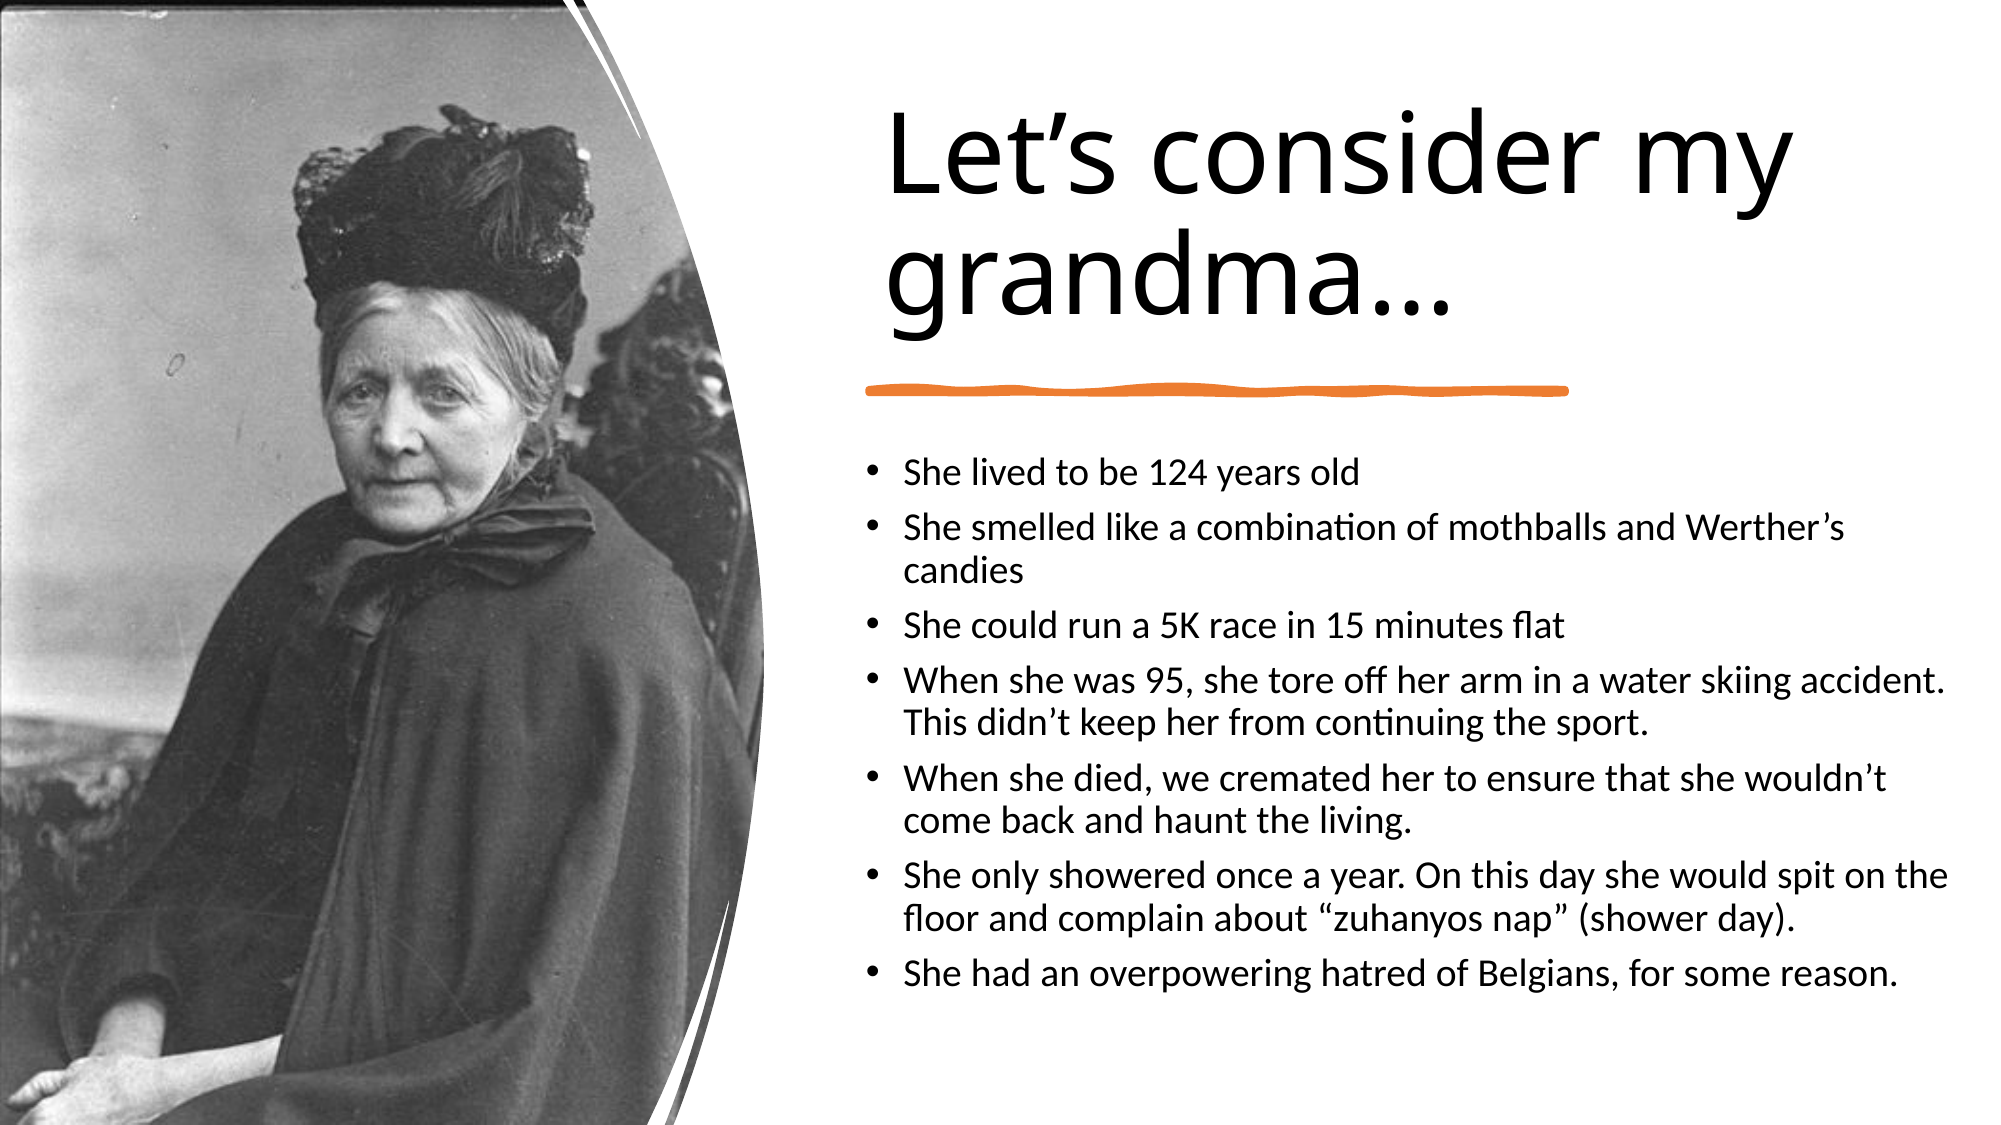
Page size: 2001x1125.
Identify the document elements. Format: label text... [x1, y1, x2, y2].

picture [0, 0, 764, 1125]
text_box [764, 0, 2000, 1125]
text_box [867, 385, 1567, 396]
title Let’s consider my grandma… [869, 53, 1895, 347]
text_box She lived to be 124 years old She smelled like a combination of mothballs and Werther’s candies She could run a 5K race in 15 minutes flat When she was 95, she tore off her arm in a water skiing accident. This didn’t keep her from continuing the sport. When she died, we cremated her to ensure that she wouldn’t come back and haunt the living. She only showered once a year. On this day she would spit on the floor and complain about “zuhanyos nap” (shower day). She had an overpowering hatred of Belgians, for some reason. [841, 443, 1969, 1079]
